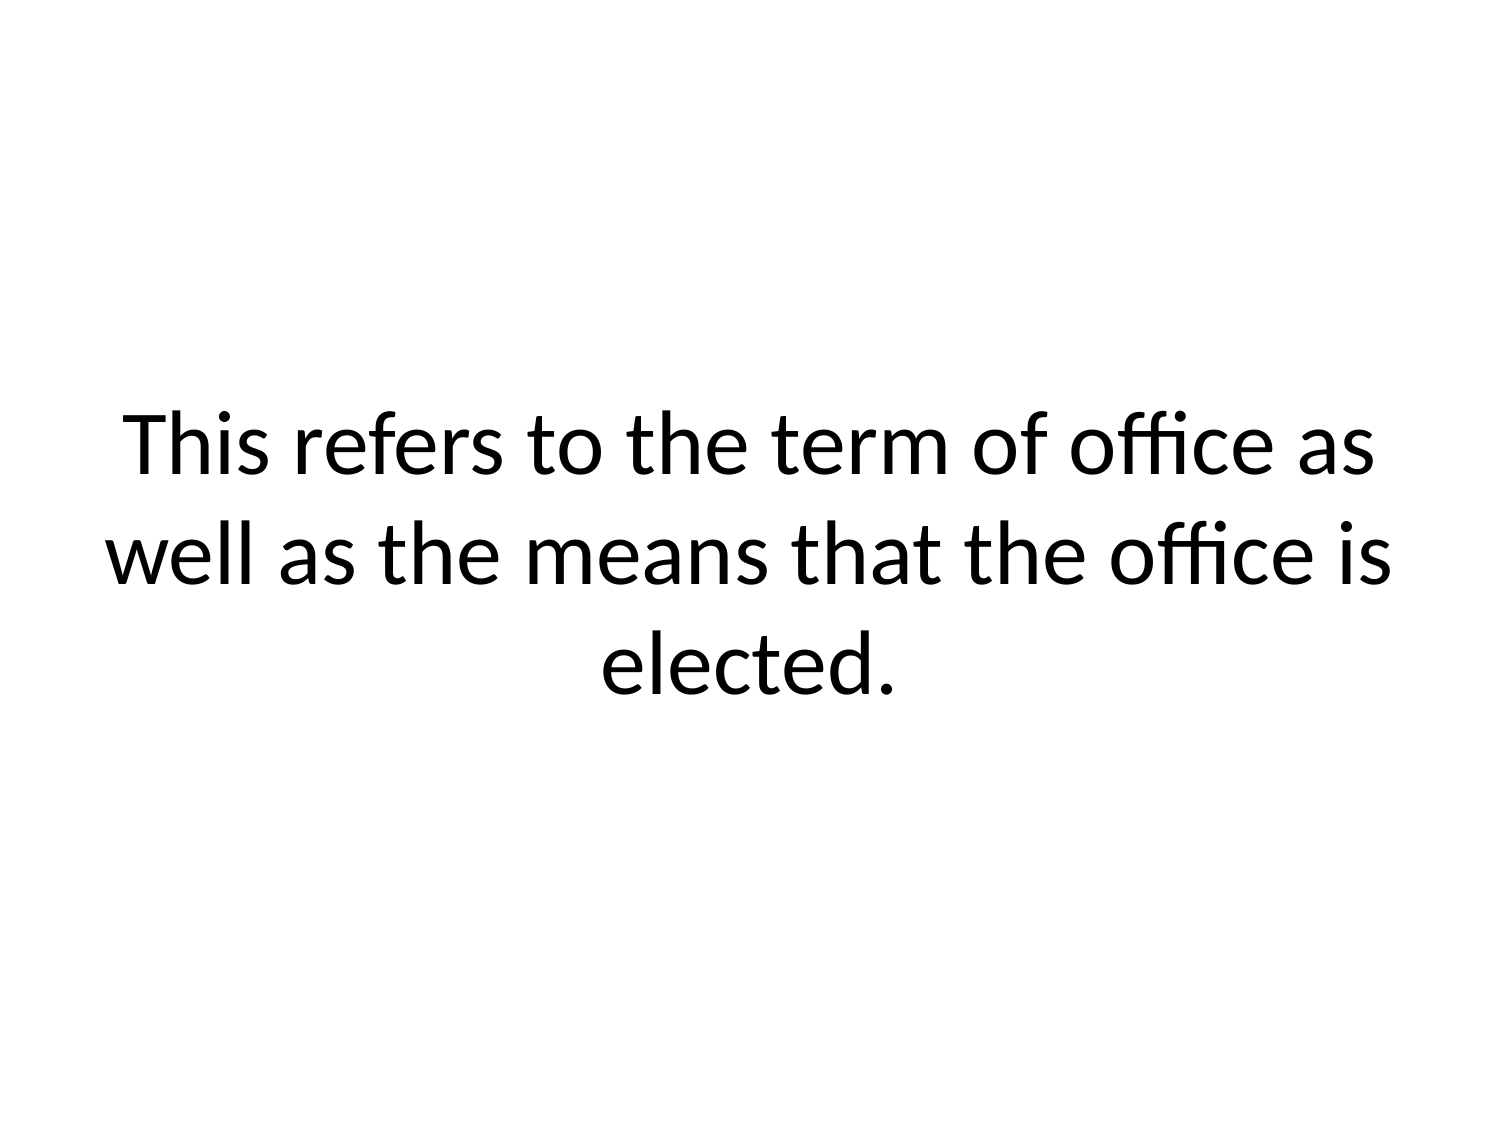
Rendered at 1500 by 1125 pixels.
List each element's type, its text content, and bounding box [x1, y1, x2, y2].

title This refers to the term of office as well as the means that the office is elected. [74, 44, 1426, 1051]
